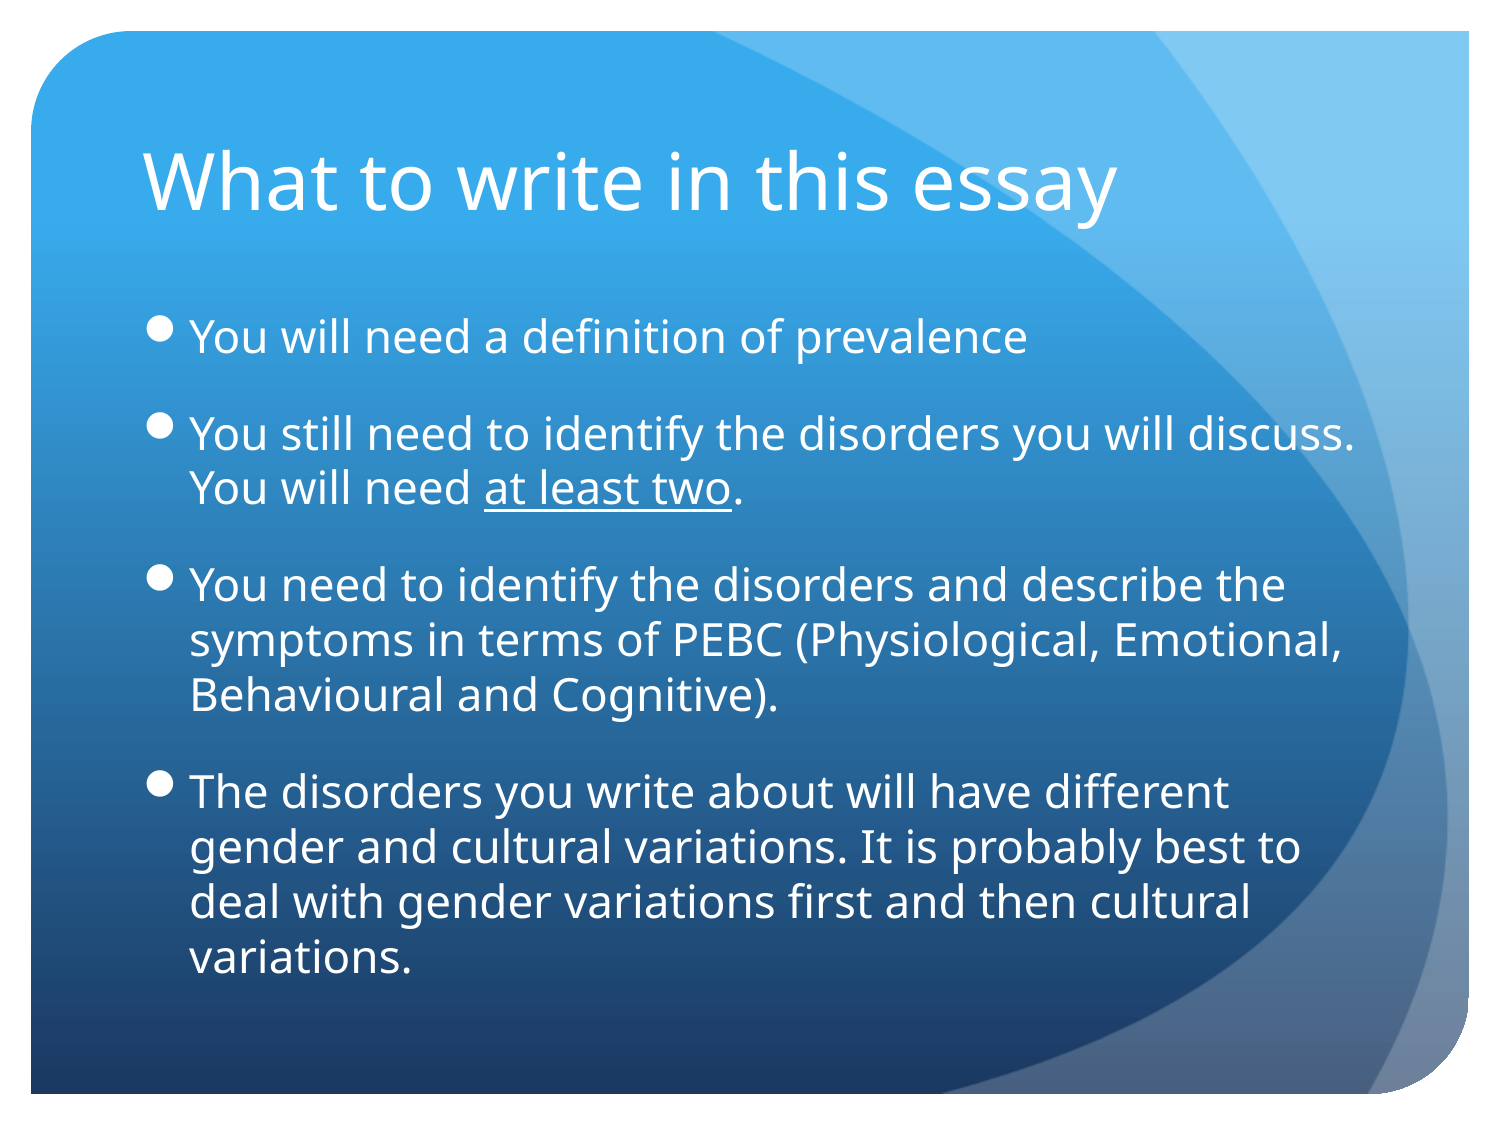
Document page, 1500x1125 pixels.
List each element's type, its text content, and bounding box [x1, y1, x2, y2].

list You will need a definition of prevalence You still need to identify the disorders you will discuss. You will need at least two. You need to identify the disorders and describe the symptoms in terms of PEBC (Physiological, Emotional, Behavioural and Cognitive). The disorders you write about will have different gender and cultural variations. It is probably best to deal with gender variations first and then cultural variations. [127, 299, 1372, 991]
picture [24, 30, 1473, 1094]
title What to write in this essay [127, 62, 1372, 234]
